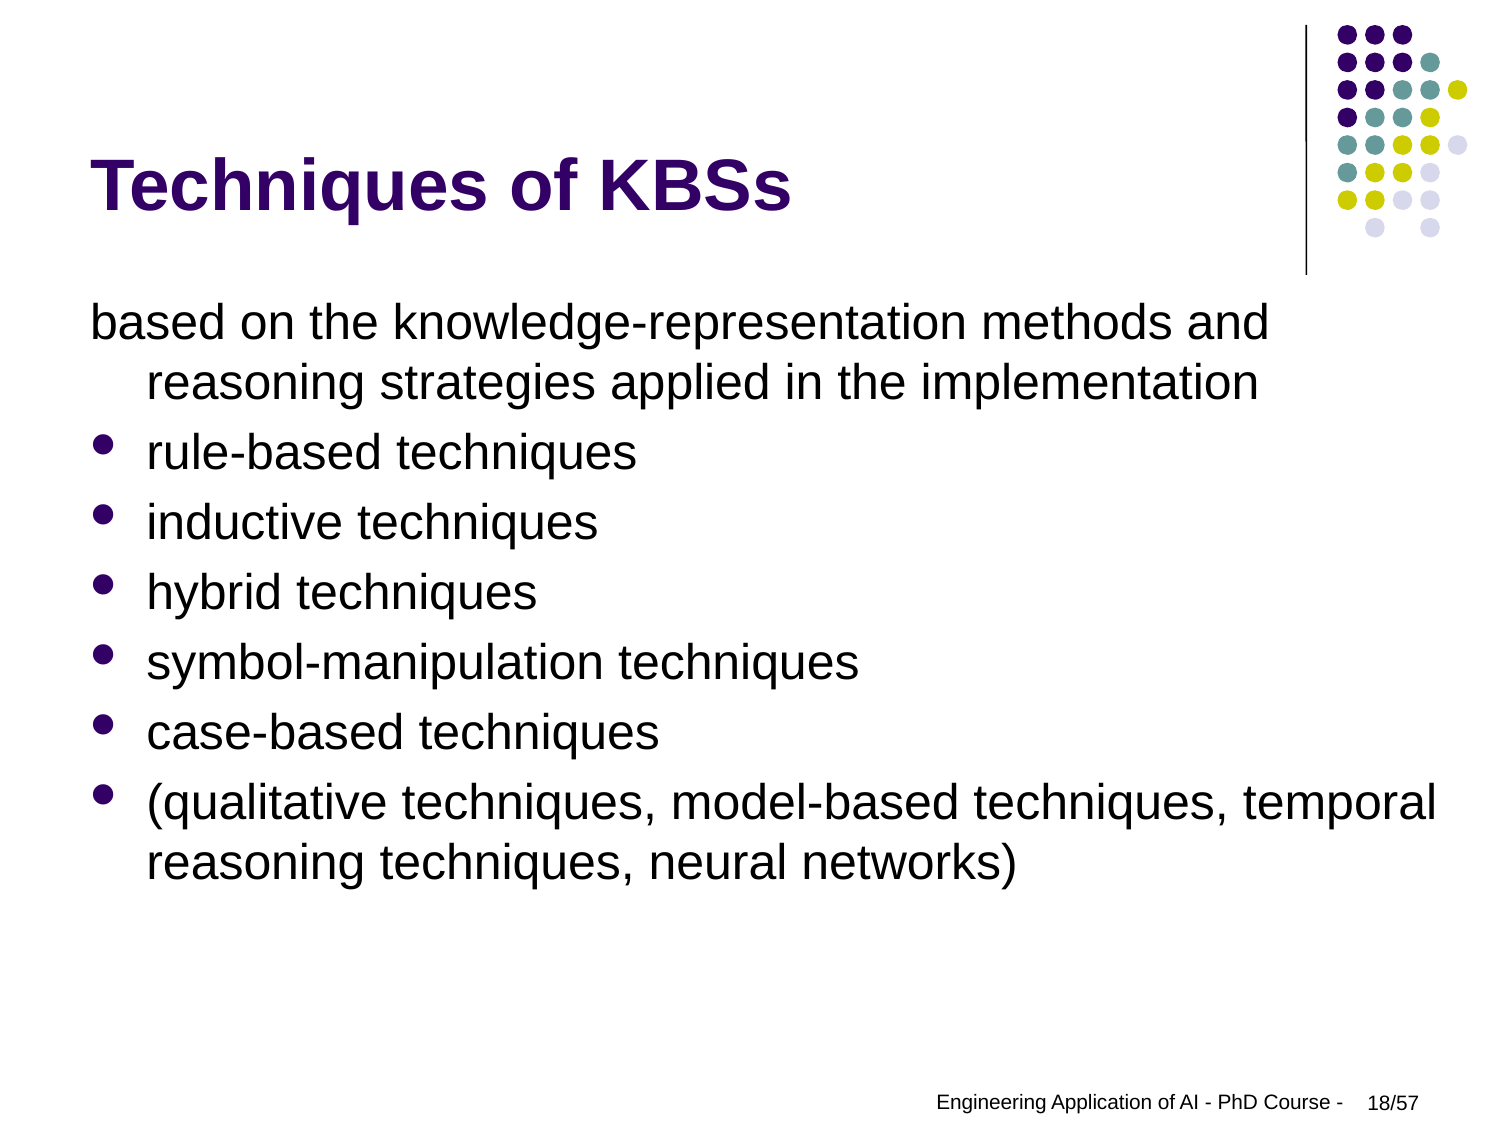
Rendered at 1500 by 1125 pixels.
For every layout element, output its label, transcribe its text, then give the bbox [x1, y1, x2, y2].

list based on the knowledge-representation methods and reasoning strategies applied in the implementation rule-based techniques inductive techniques hybrid techniques symbol-manipulation techniques case-based techniques (qualitative techniques, model-based techniques, temporal reasoning techniques, neural networks) [74, 281, 1460, 1006]
footer Engineering Application of AI - PhD Course - [855, 1080, 1365, 1125]
title Techniques of KBSs [74, 19, 1313, 233]
slide_number 18/57 [1352, 1082, 1448, 1125]
